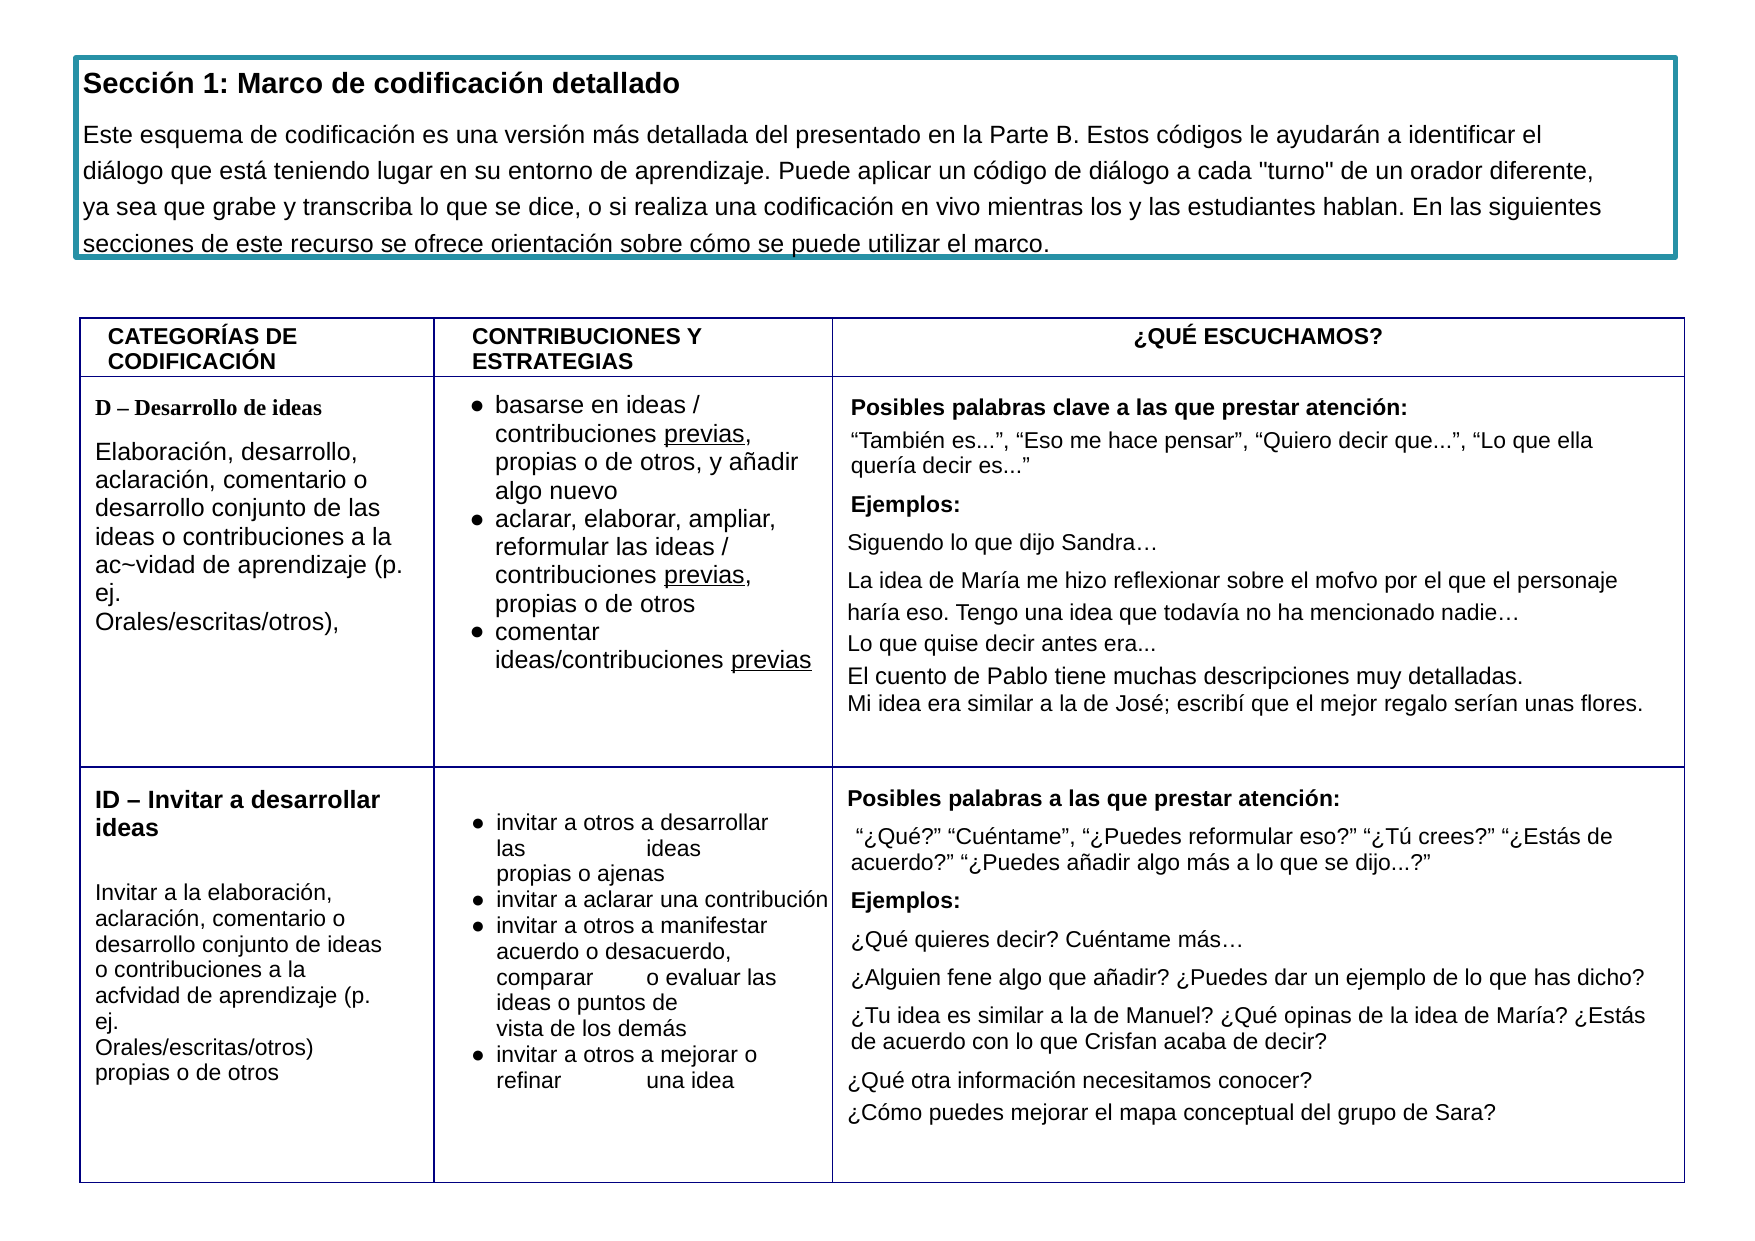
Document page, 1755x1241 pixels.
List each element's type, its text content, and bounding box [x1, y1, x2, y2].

table_header CONTRIBUCIONES Y ESTRATEGIAS [435, 319, 832, 376]
table_cell basarse en ideas / contribuciones previas, propias o de otros, y añadir algo nuevo aclarar, elaborar, ampliar, reformular las ideas / contribuciones previas, propias o de otros comentar ideas/contribuciones previas [435, 377, 832, 766]
table_header CATEGORÍAS DE CODIFICACIÓN [81, 319, 433, 376]
table_cell Posibles palabras clave a las que prestar atención: “También es...”, “Eso me hace pensar”, “Quiero decir que...”, “Lo que ella quería decir es...” Ejemplos: Siguendo lo que dijo Sandra… La idea de María me hizo reﬂexionar sobre el mofvo por el que el personaje haría eso. Tengo una idea que todavía no ha mencionado nadie… Lo que quise decir antes era... El cuento de Pablo tiene muchas descripciones muy detalladas. Mi idea era similar a la de José; escribí que el mejor regalo serían unas ﬂores. [833, 377, 1684, 766]
table_header invitar a otros a desarrollar las ideas propias o ajenas invitar a aclarar una contribución invitar a otros a manifestar acuerdo o desacuerdo, comparar o evaluar las ideas o puntos de vista de los demás invitar a otros a mejorar o reﬁnar una idea [435, 768, 832, 1182]
table_cell D – Desarrollo de ideas Elaboración, desarrollo, aclaración, comentario o desarrollo conjunto de las ideas o contribuciones a la ac~vidad de aprendizaje (p. ej. Orales/escritas/otros), [81, 377, 433, 766]
table_header Posibles palabras a las que prestar atención: “¿Qué?” “Cuéntame”, “¿Puedes reformular eso?” “¿Tú crees?” “¿Estás de acuerdo?” “¿Puedes añadir algo más a lo que se dijo...?” Ejemplos: ¿Qué quieres decir? Cuéntame más… ¿Alguien fene algo que añadir? ¿Puedes dar un ejemplo de lo que has dicho? ¿Tu idea es similar a la de Manuel? ¿Qué opinas de la idea de María? ¿Estás de acuerdo con lo que Crisfan acaba de decir? ¿Qué otra información necesitamos conocer? ¿Cómo puedes mejorar el mapa conceptual del grupo de Sara? [833, 768, 1684, 1182]
text_box Sección 1: Marco de codificación detallado Este esquema de codificación es una versión más detallada del presentado en la Parte B. Estos códigos le ayudarán a identificar el diálogo que está teniendo lugar en su entorno de aprendizaje. Puede aplicar un código de diálogo a cada "turno" de un orador diferente, ya sea que grabe y transcriba lo que se dice, o si realiza una codificación en vivo mientras los y las estudiantes hablan. En las siguientes secciones de este recurso se ofrece orientación sobre cómo se puede utilizar el marco. [75, 57, 1676, 257]
table_header ¿QUÉ ESCUCHAMOS? [833, 319, 1684, 376]
table_header ID – Invitar a desarrollar ideas Invitar a la elaboración, aclaración, comentario o desarrollo conjunto de ideas o contribuciones a la acfvidad de aprendizaje (p. ej. Orales/escritas/otros) propias o de otros [81, 768, 433, 1182]
